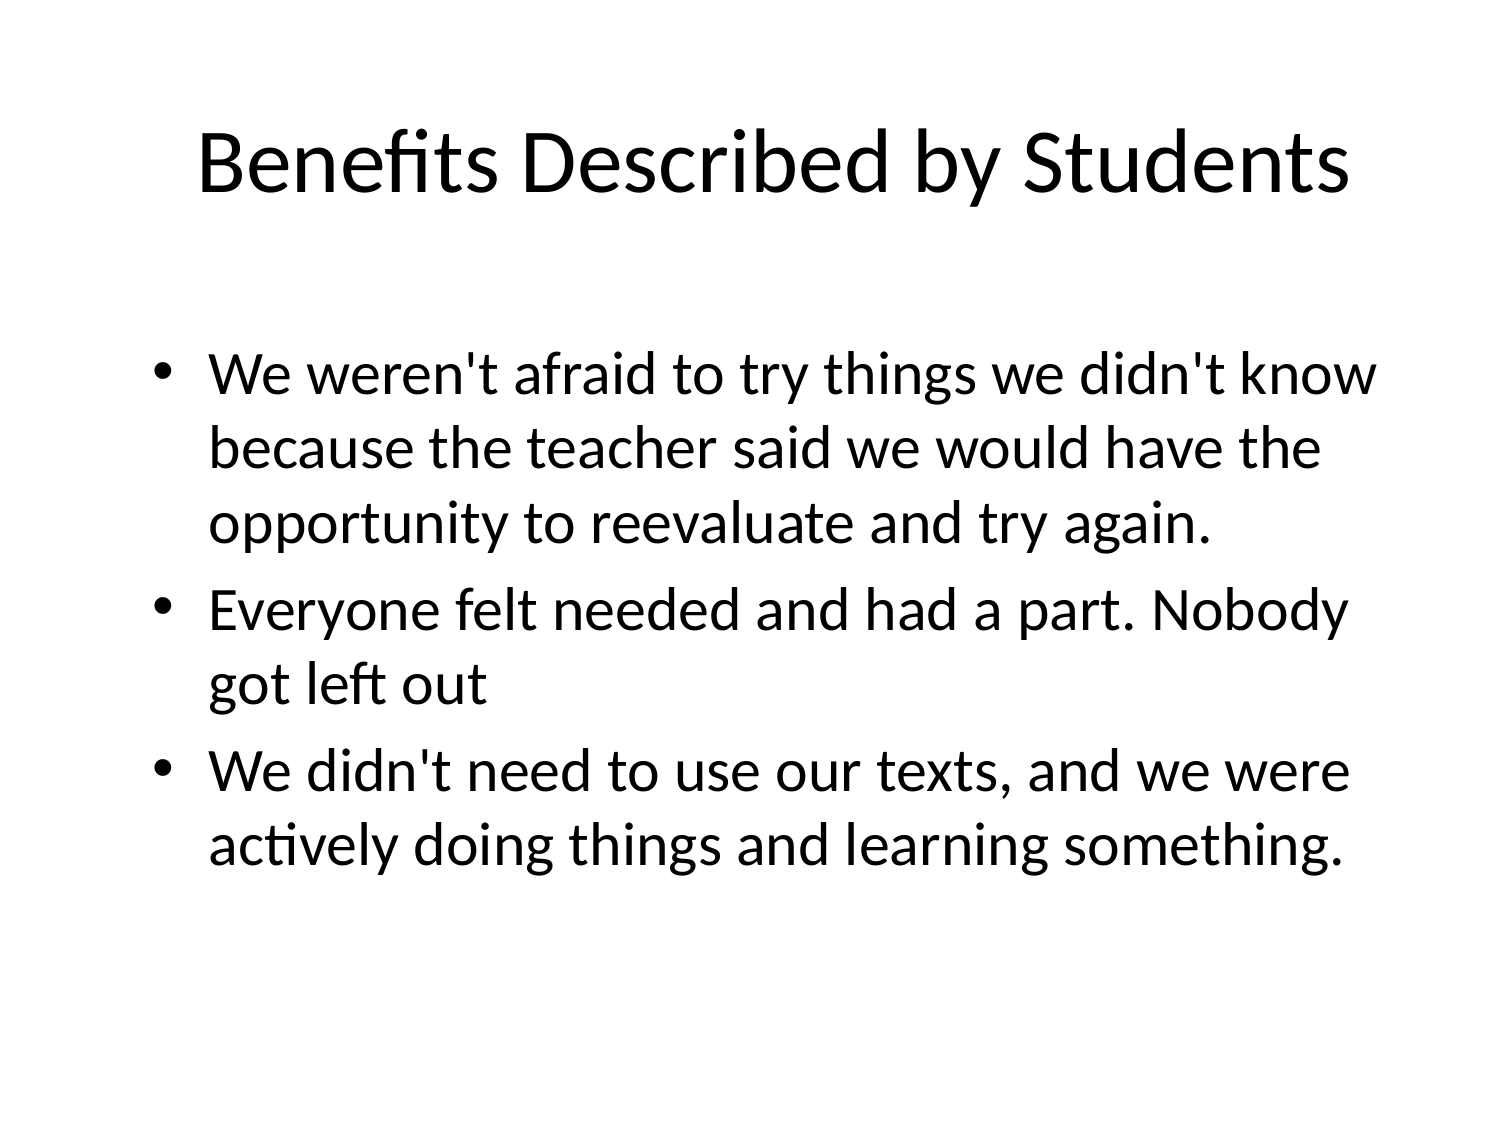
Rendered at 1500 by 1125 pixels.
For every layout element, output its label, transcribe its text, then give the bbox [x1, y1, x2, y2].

title Benefits Described by Students [124, 62, 1426, 251]
list We weren't afraid to try things we didn't know because the teacher said we would have the opportunity to reevaluate and try again. Everyone felt needed and had a part. Nobody got left out We didn't need to use our texts, and we were actively doing things and learning something. [137, 324, 1400, 937]
